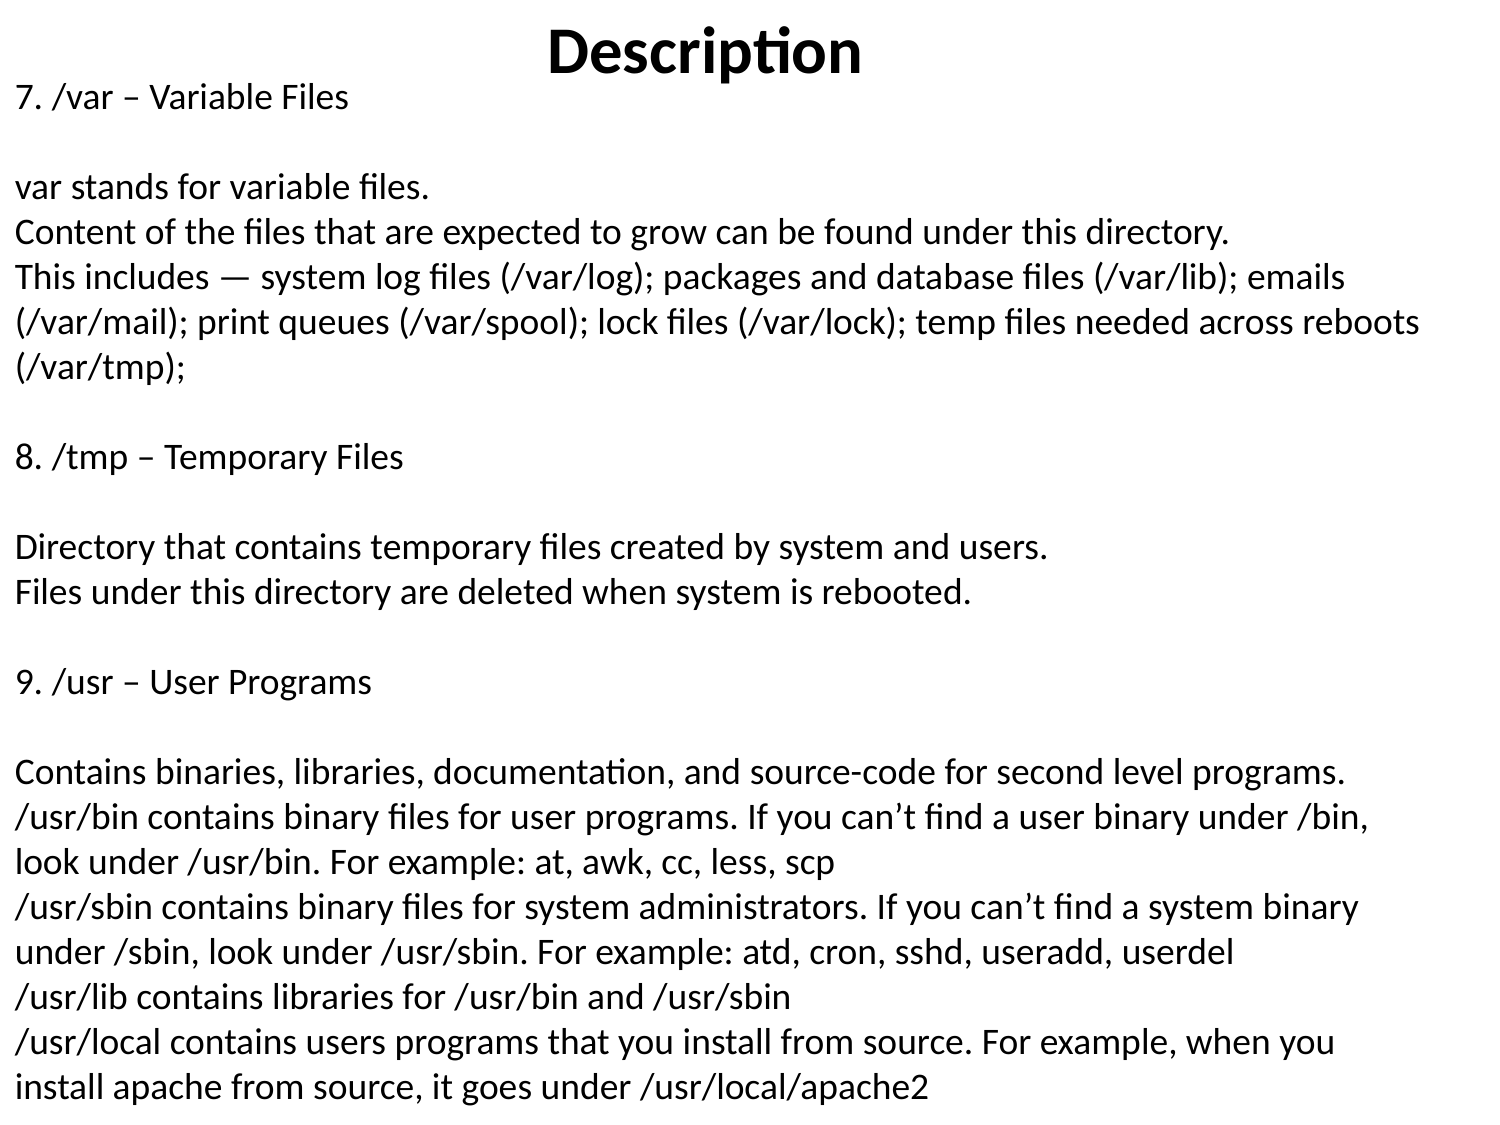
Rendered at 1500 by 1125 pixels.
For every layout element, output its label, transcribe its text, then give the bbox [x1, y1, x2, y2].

text_box Description [487, 0, 1075, 95]
text_box 7. /var – Variable Files var stands for variable files. Content of the files that are expected to grow can be found under this directory. This includes — system log files (/var/log); packages and database files (/var/lib); emails (/var/mail); print queues (/var/spool); lock files (/var/lock); temp files needed across reboots (/var/tmp); 8. /tmp – Temporary Files Directory that contains temporary files created by system and users. Files under this directory are deleted when system is rebooted. 9. /usr – User Programs Contains binaries, libraries, documentation, and source-code for second level programs. /usr/bin contains binary files for user programs. If you can’t find a user binary under /bin, look under /usr/bin. For example: at, awk, cc, less, scp /usr/sbin contains binary files for system administrators. If you can’t find a system binary under /sbin, look under /usr/sbin. For example: atd, cron, sshd, useradd, userdel /usr/lib contains libraries for /usr/bin and /usr/sbin /usr/local contains users programs that you install from source. For example, when you install apache from source, it goes under /usr/local/apache2 [0, 64, 1438, 1115]
